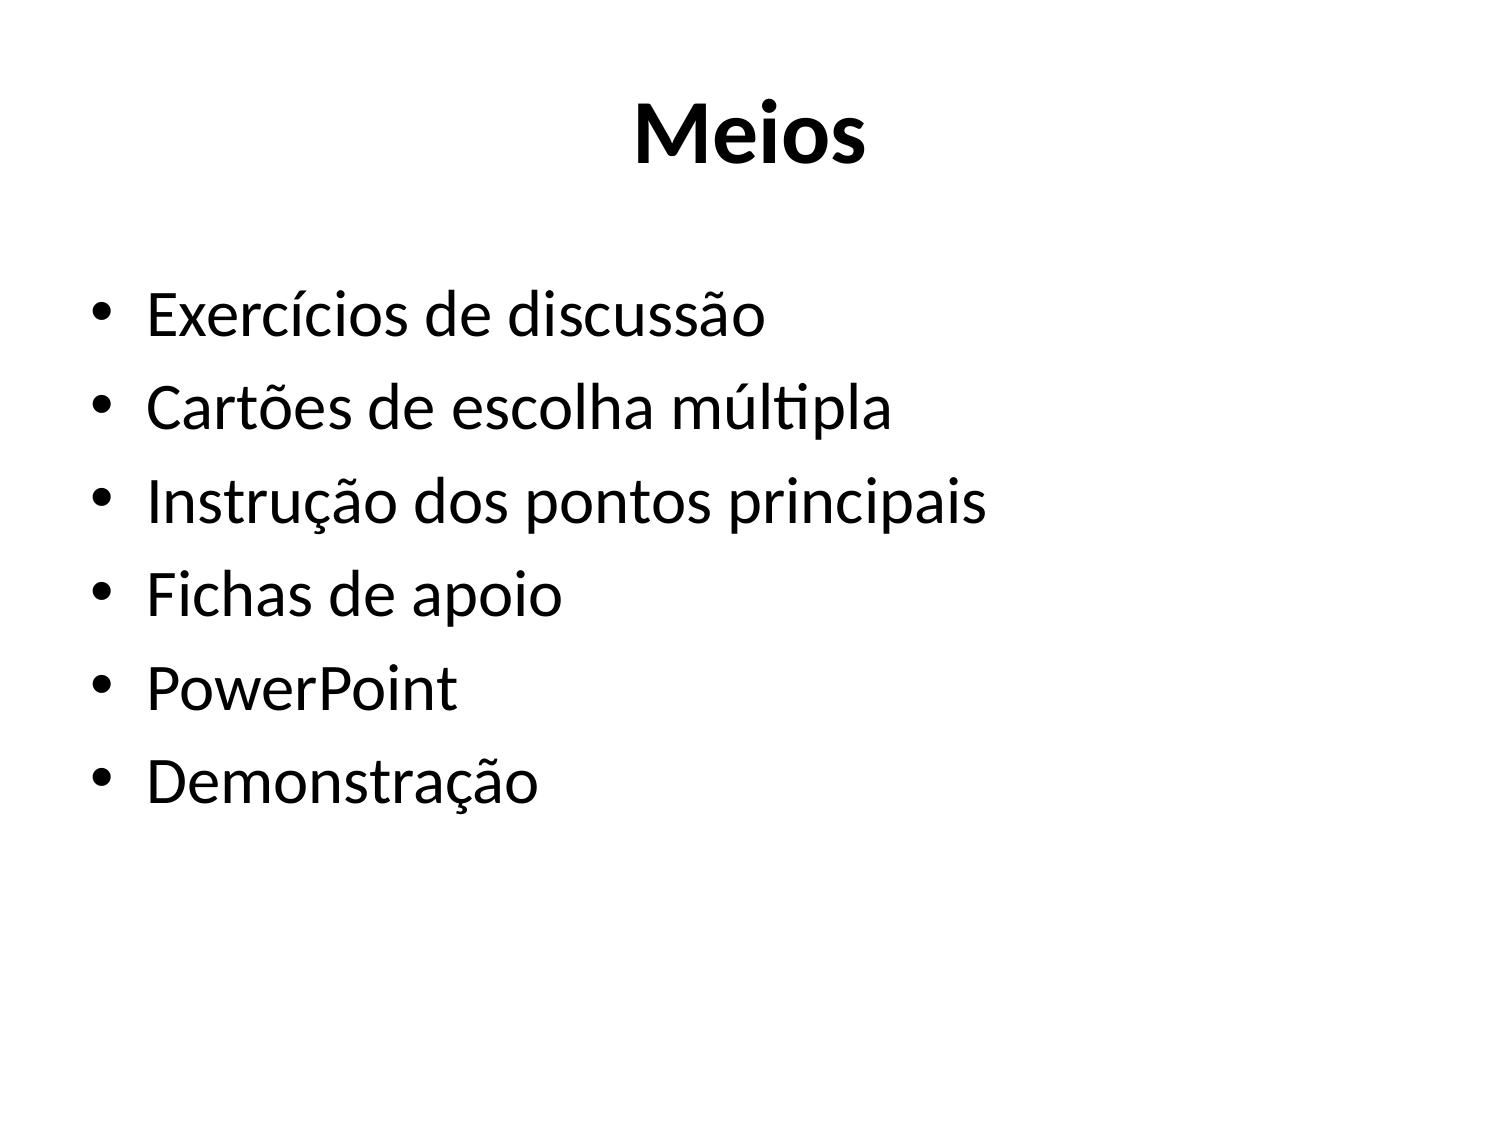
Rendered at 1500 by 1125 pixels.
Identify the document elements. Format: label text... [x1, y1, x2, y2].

title Meios [74, 44, 1426, 209]
list Exercícios de discussão Cartões de escolha múltipla Instrução dos pontos principais Fichas de apoio PowerPoint Demonstração [74, 262, 1426, 1006]
